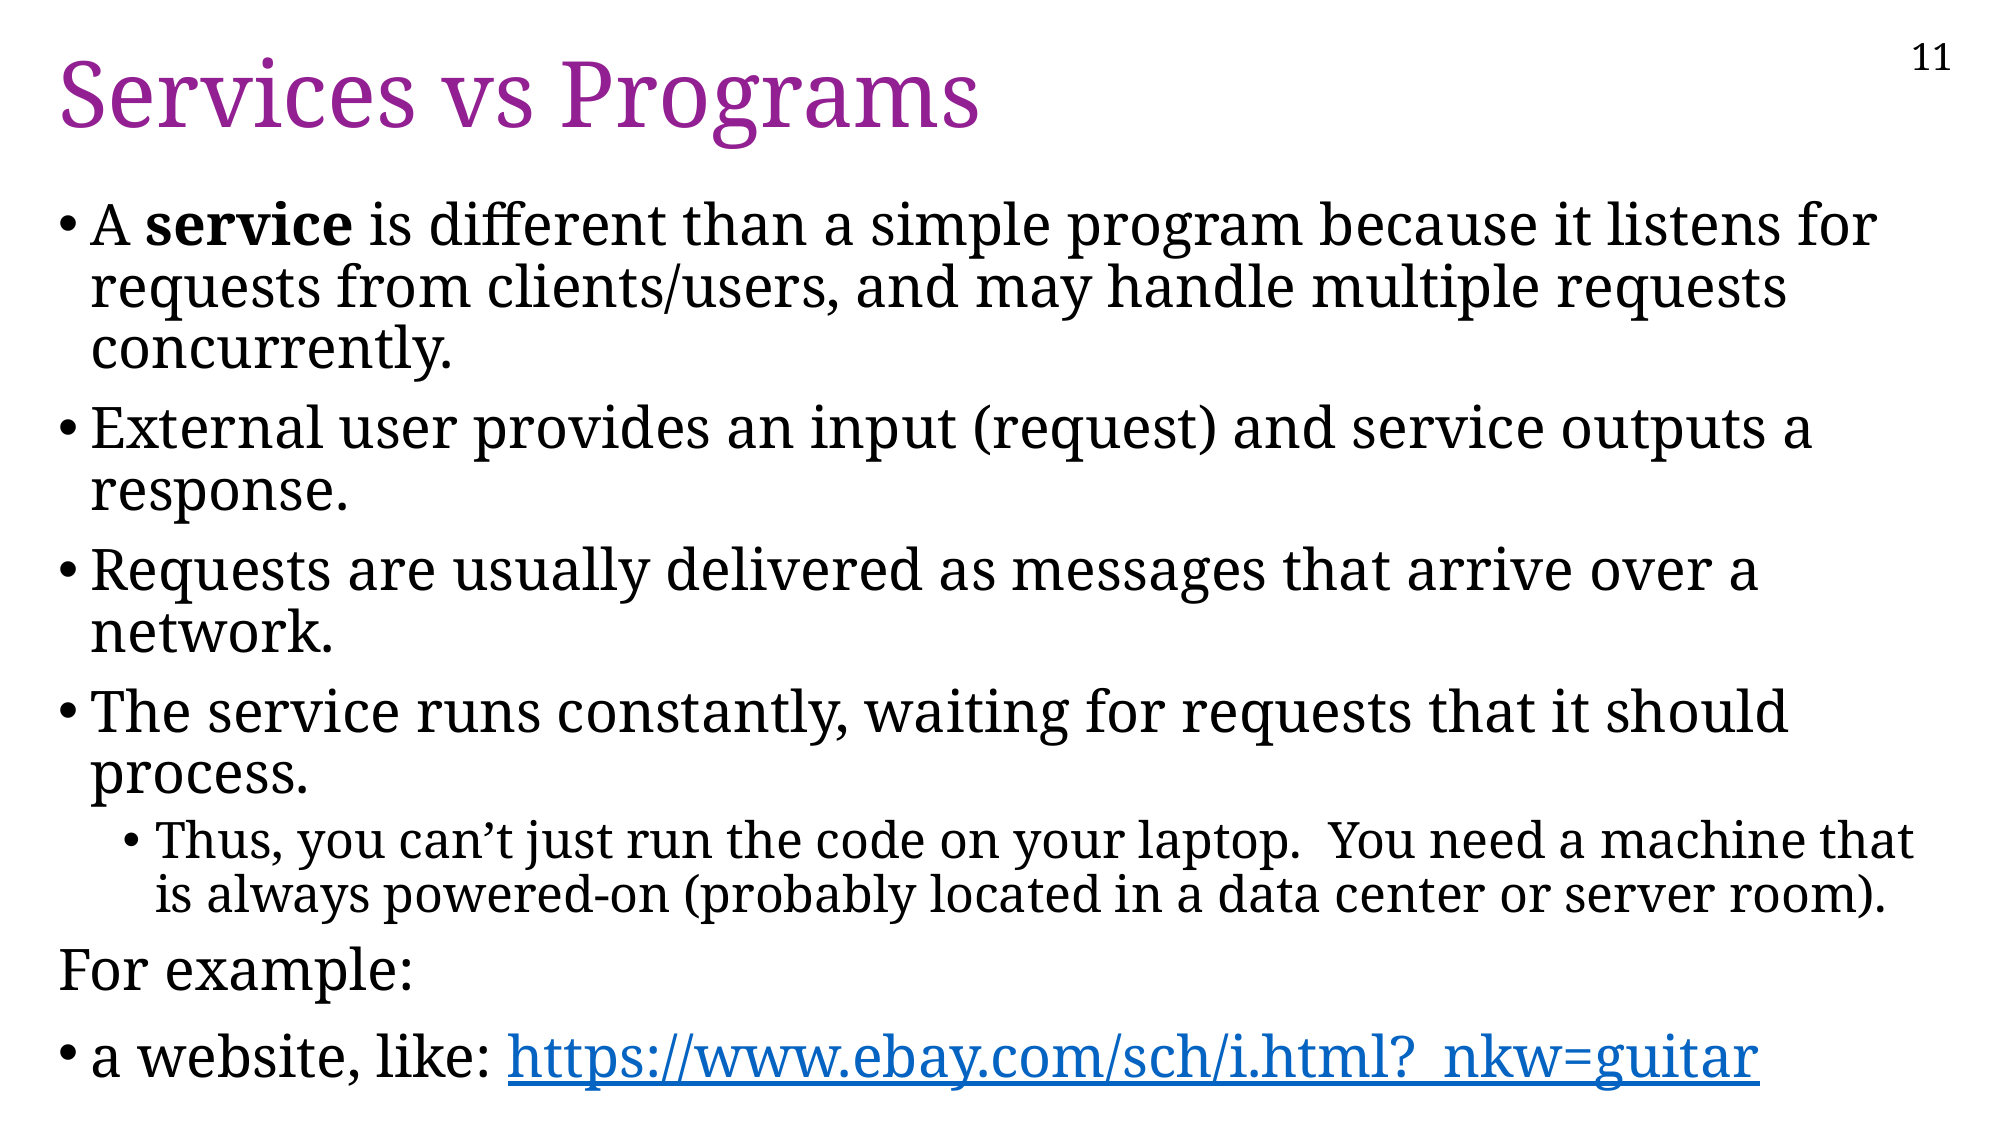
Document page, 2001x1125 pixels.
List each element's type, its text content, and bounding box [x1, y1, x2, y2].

title Services vs Programs [43, 25, 1953, 171]
list A service is different than a simple program because it listens for requests from clients/users, and may handle multiple requests concurrently. External user provides an input (request) and service outputs a response. Requests are usually delivered as messages that arrive over a network. The service runs constantly, waiting for requests that it should process. Thus, you can’t just run the code on your laptop. You need a machine that is always powered-on (probably located in a data center or server room). For example: a website, like: https://www.ebay.com/sch/i.html?_nkw=guitar [43, 188, 1953, 1106]
